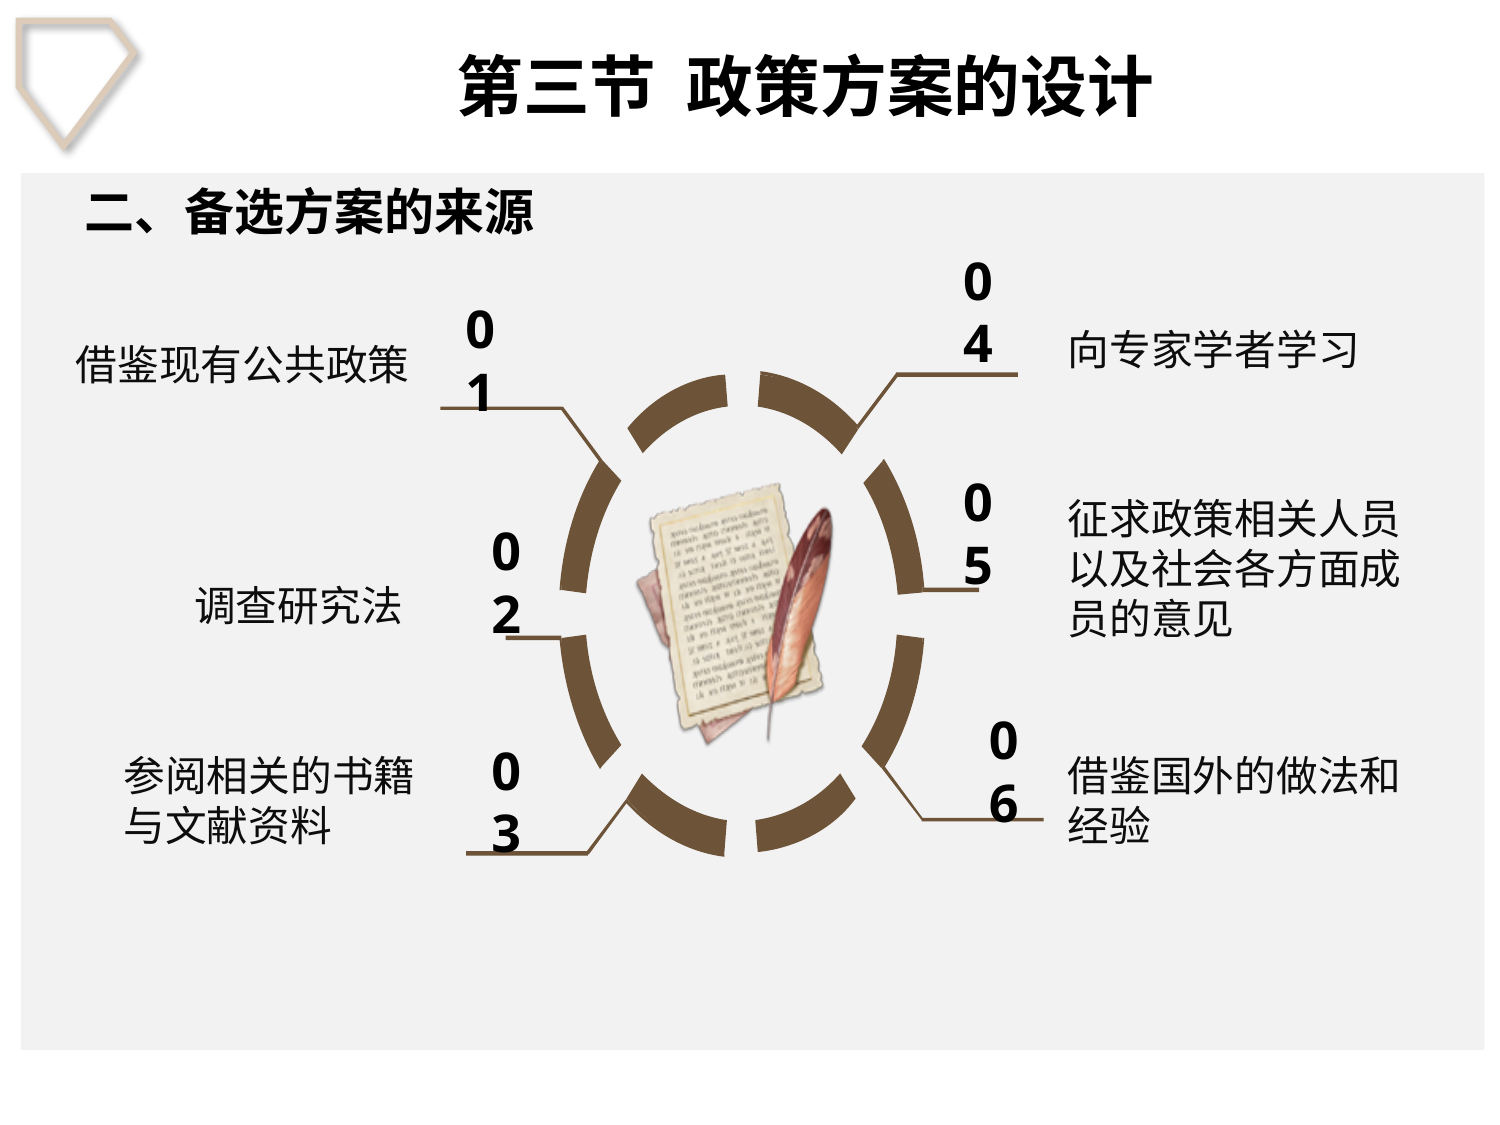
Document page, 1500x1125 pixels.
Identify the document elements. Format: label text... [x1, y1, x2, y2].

text_box 借鉴国外的做法和经验 [1052, 742, 1454, 858]
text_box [440, 240, 1044, 872]
picture [633, 480, 836, 751]
text_box 调查研究法 [179, 572, 440, 638]
text_box 参阅相关的书籍与文献资料 [108, 742, 440, 858]
text_box [20, 172, 1485, 1051]
text_box 二、备选方案的来源 [69, 173, 648, 248]
text_box 借鉴现有公共政策 [60, 331, 440, 397]
text_box 征求政策相关人员以及社会各方面成员的意见 [1052, 485, 1435, 650]
text_box 向专家学者学习 [1052, 315, 1400, 381]
text_box 第三节 政策方案的设计 [156, 20, 1454, 161]
